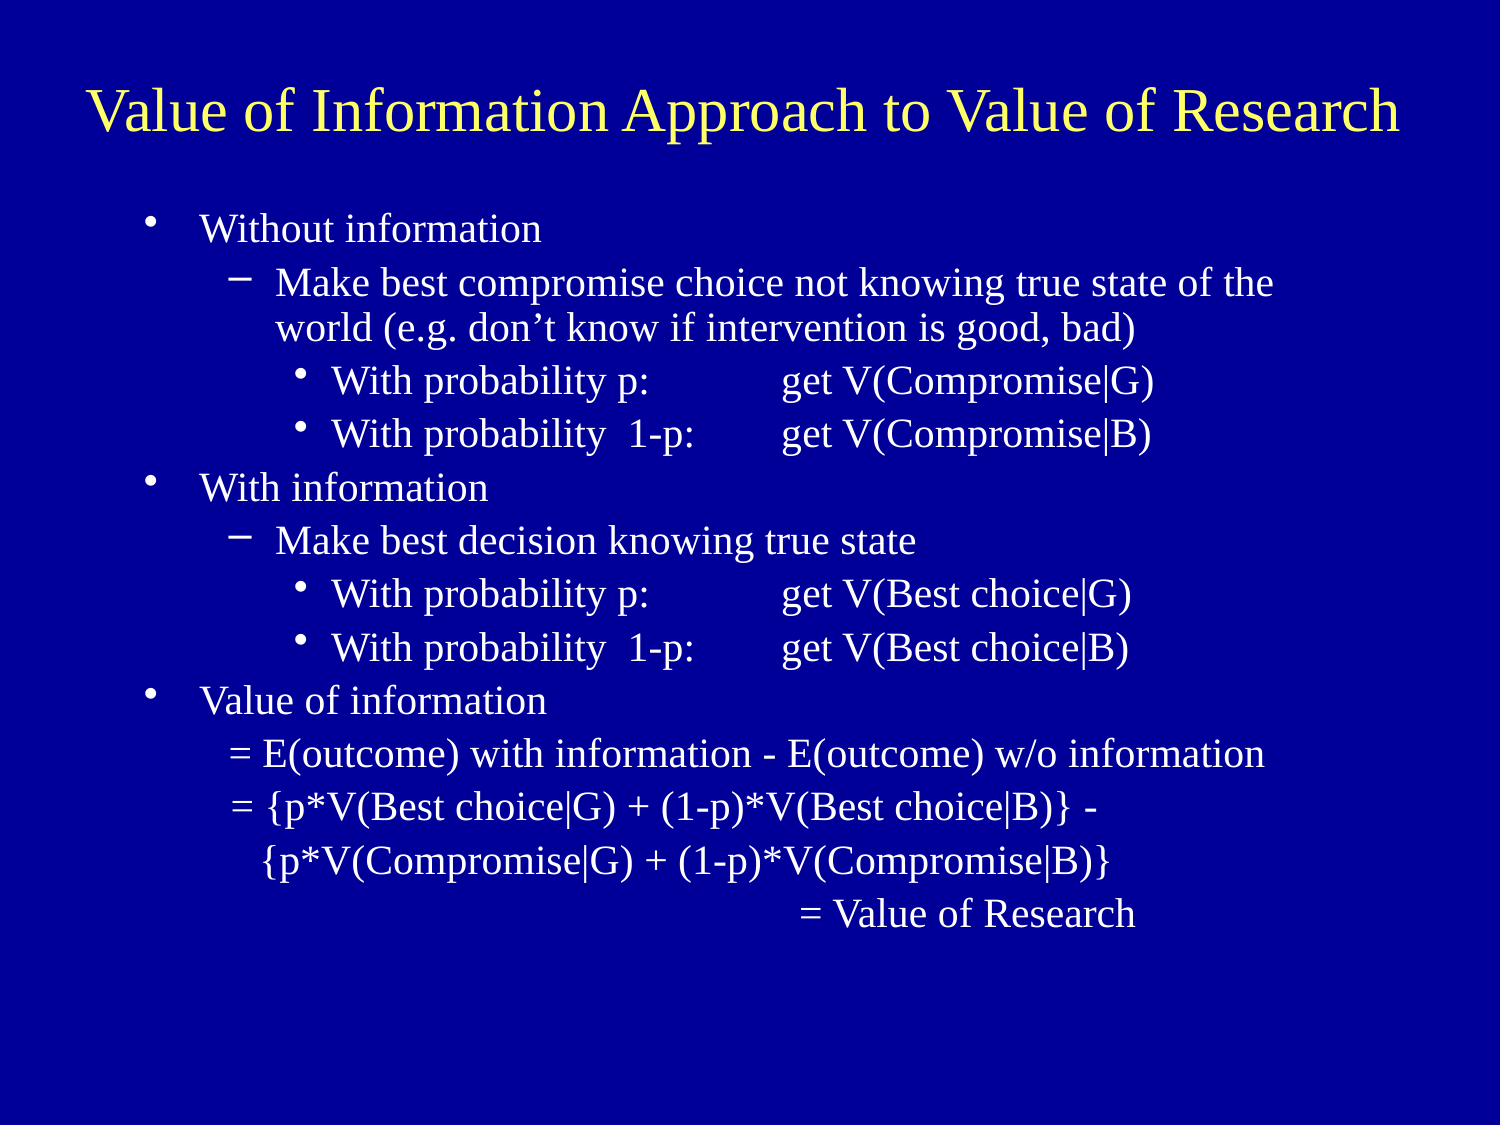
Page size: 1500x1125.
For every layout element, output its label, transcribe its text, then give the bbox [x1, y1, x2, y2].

title Value of Information Approach to Value of Research [49, 37, 1438, 176]
list Without information Make best compromise choice not knowing true state of the world (e.g. don’t know if intervention is good, bad) With probability p: get V(Compromise|G) With probability 1-p: get V(Compromise|B) With information Make best decision knowing true state With probability p: get V(Best choice|G) With probability 1-p: get V(Best choice|B) Value of information = E(outcome) with information - E(outcome) w/o information = {p*V(Best choice|G) + (1-p)*V(Best choice|B)} - {p*V(Compromise|G) + (1-p)*V(Compromise|B)} = Value of Research [128, 198, 1353, 1051]
